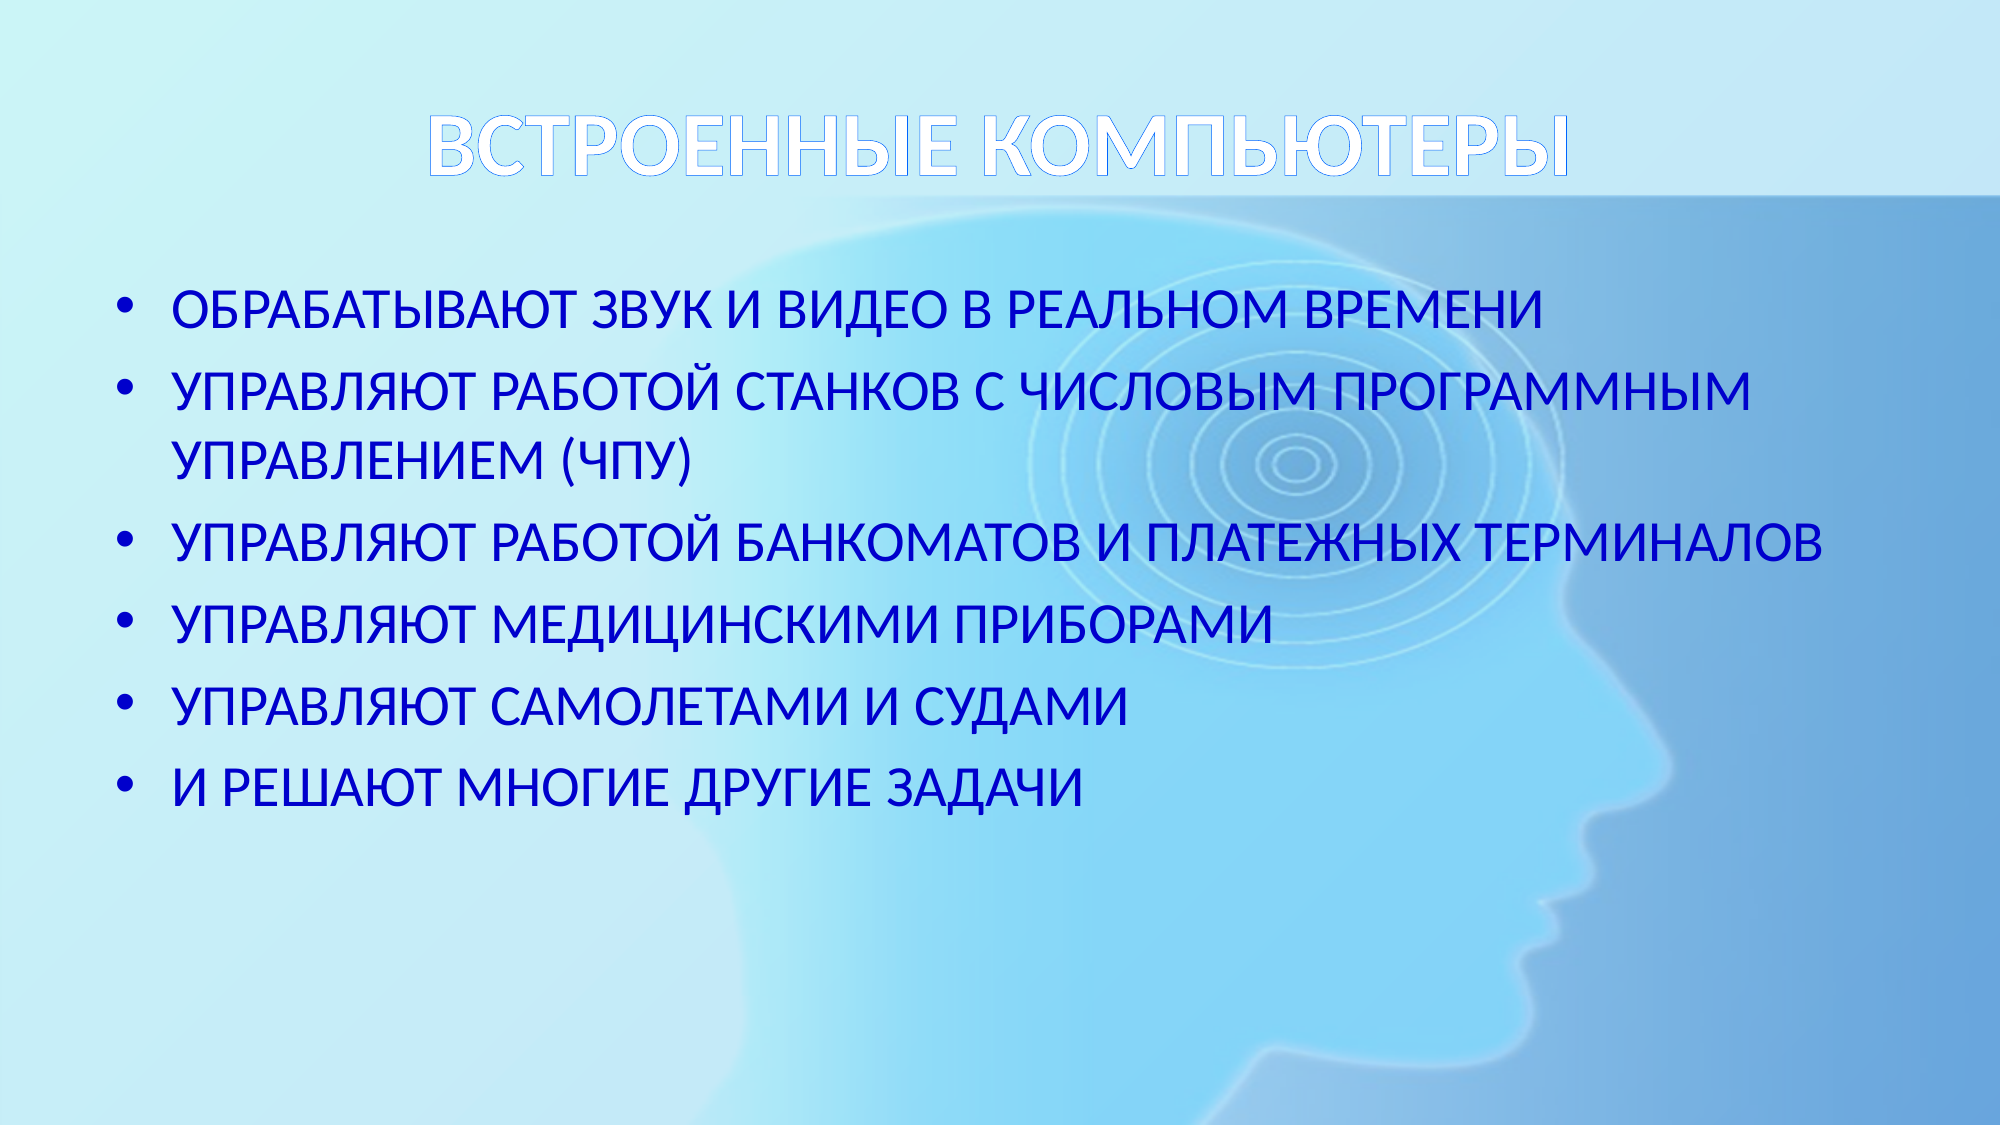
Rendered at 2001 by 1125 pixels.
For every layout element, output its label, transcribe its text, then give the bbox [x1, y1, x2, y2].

picture [0, 0, 2000, 1125]
title ВСТРОЕННЫЕ КОМПЬЮТЕРЫ [99, 45, 1900, 233]
list ОБРАБАТЫВАЮТ ЗВУК И ВИДЕО В РЕАЛЬНОМ ВРЕМЕНИ УПРАВЛЯЮТ РАБОТОЙ СТАНКОВ С ЧИСЛОВЫМ ПРОГРАММНЫМ УПРАВЛЕНИЕМ (ЧПУ) УПРАВЛЯЮТ РАБОТОЙ БАНКОМАТОВ И ПЛАТЕЖНЫХ ТЕРМИНАЛОВ УПРАВЛЯЮТ МЕДИЦИНСКИМИ ПРИБОРАМИ УПРАВЛЯЮТ САМОЛЕТАМИ И СУДАМИ И РЕШАЮТ МНОГИЕ ДРУГИЕ ЗАДАЧИ [99, 262, 1900, 1005]
